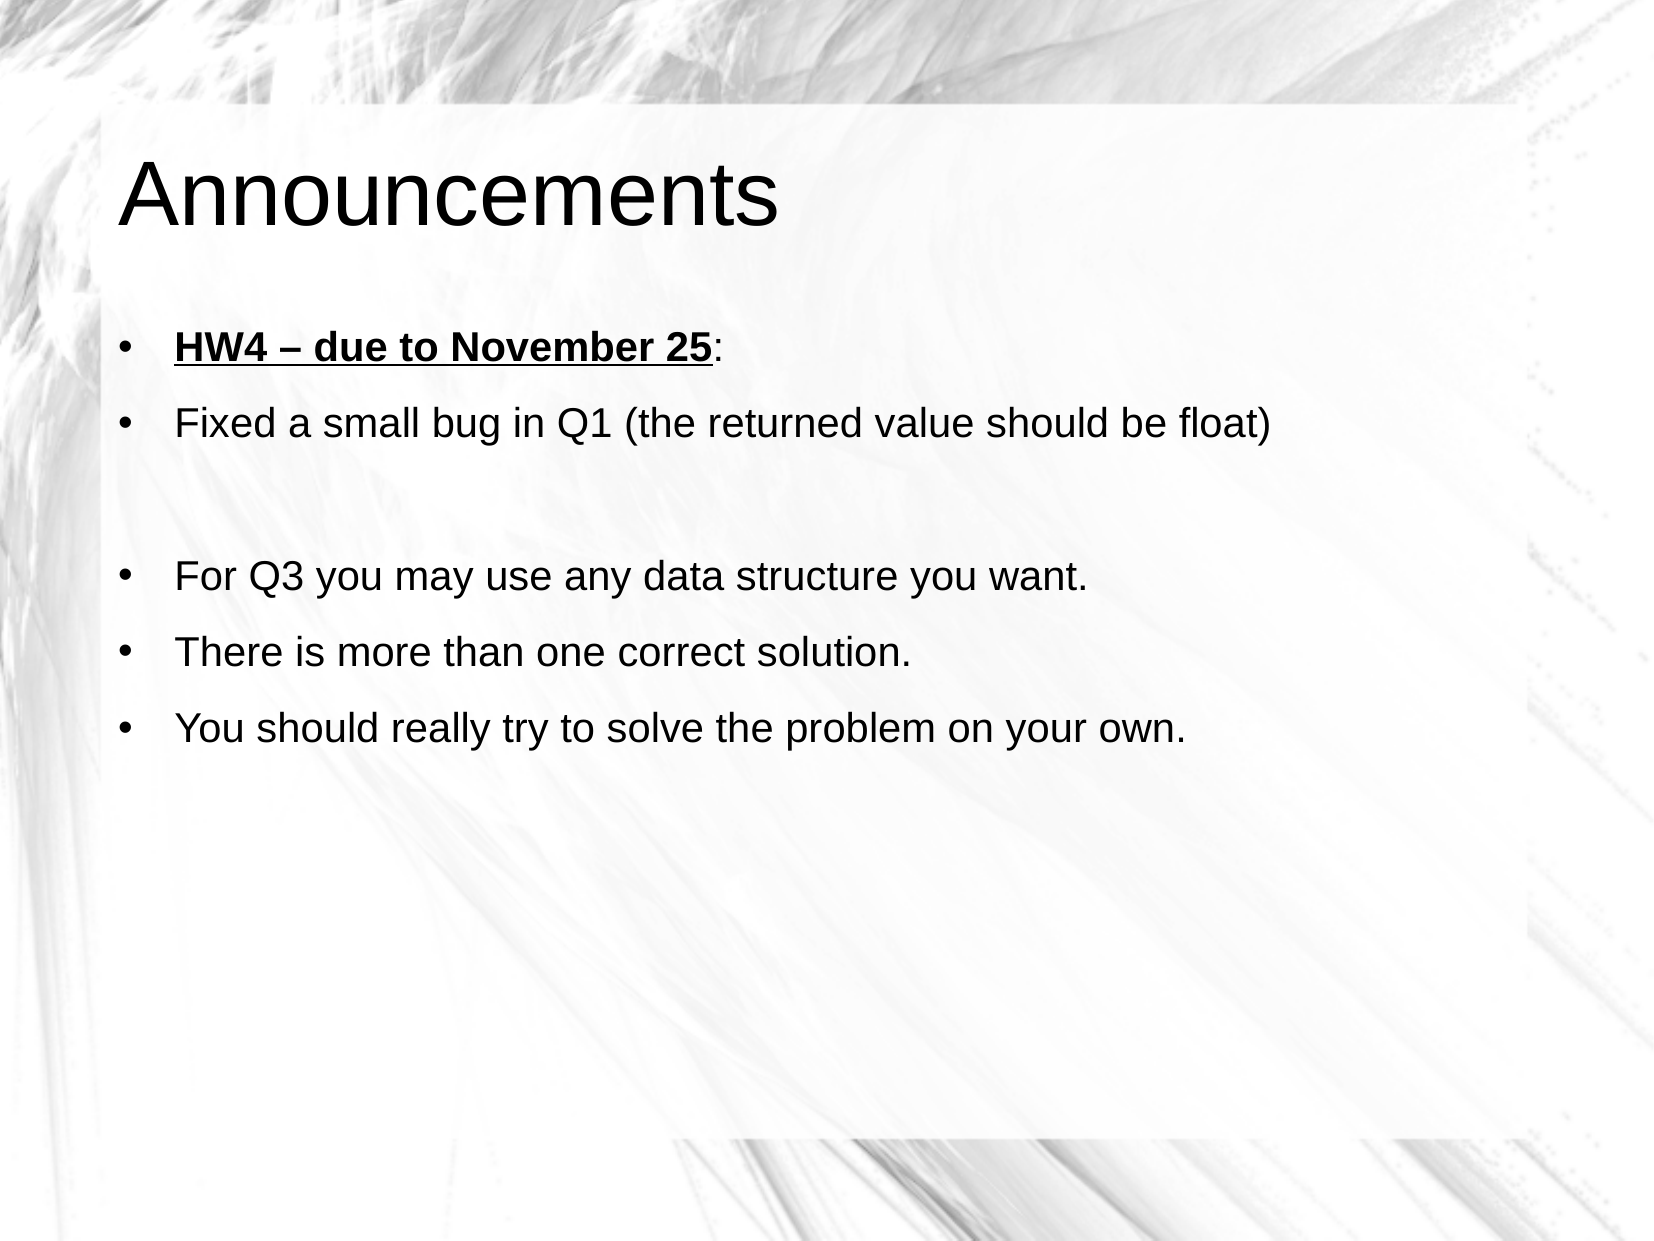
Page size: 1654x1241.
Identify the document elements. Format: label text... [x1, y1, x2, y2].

title Announcements [118, 112, 1504, 278]
picture [0, 0, 1654, 1241]
list HW4 – due to November 25: Fixed a small bug in Q1 (the returned value should be float) For Q3 you may use any data structure you want. There is more than one correct solution. You should really try to solve the problem on your own. [118, 319, 1571, 1158]
